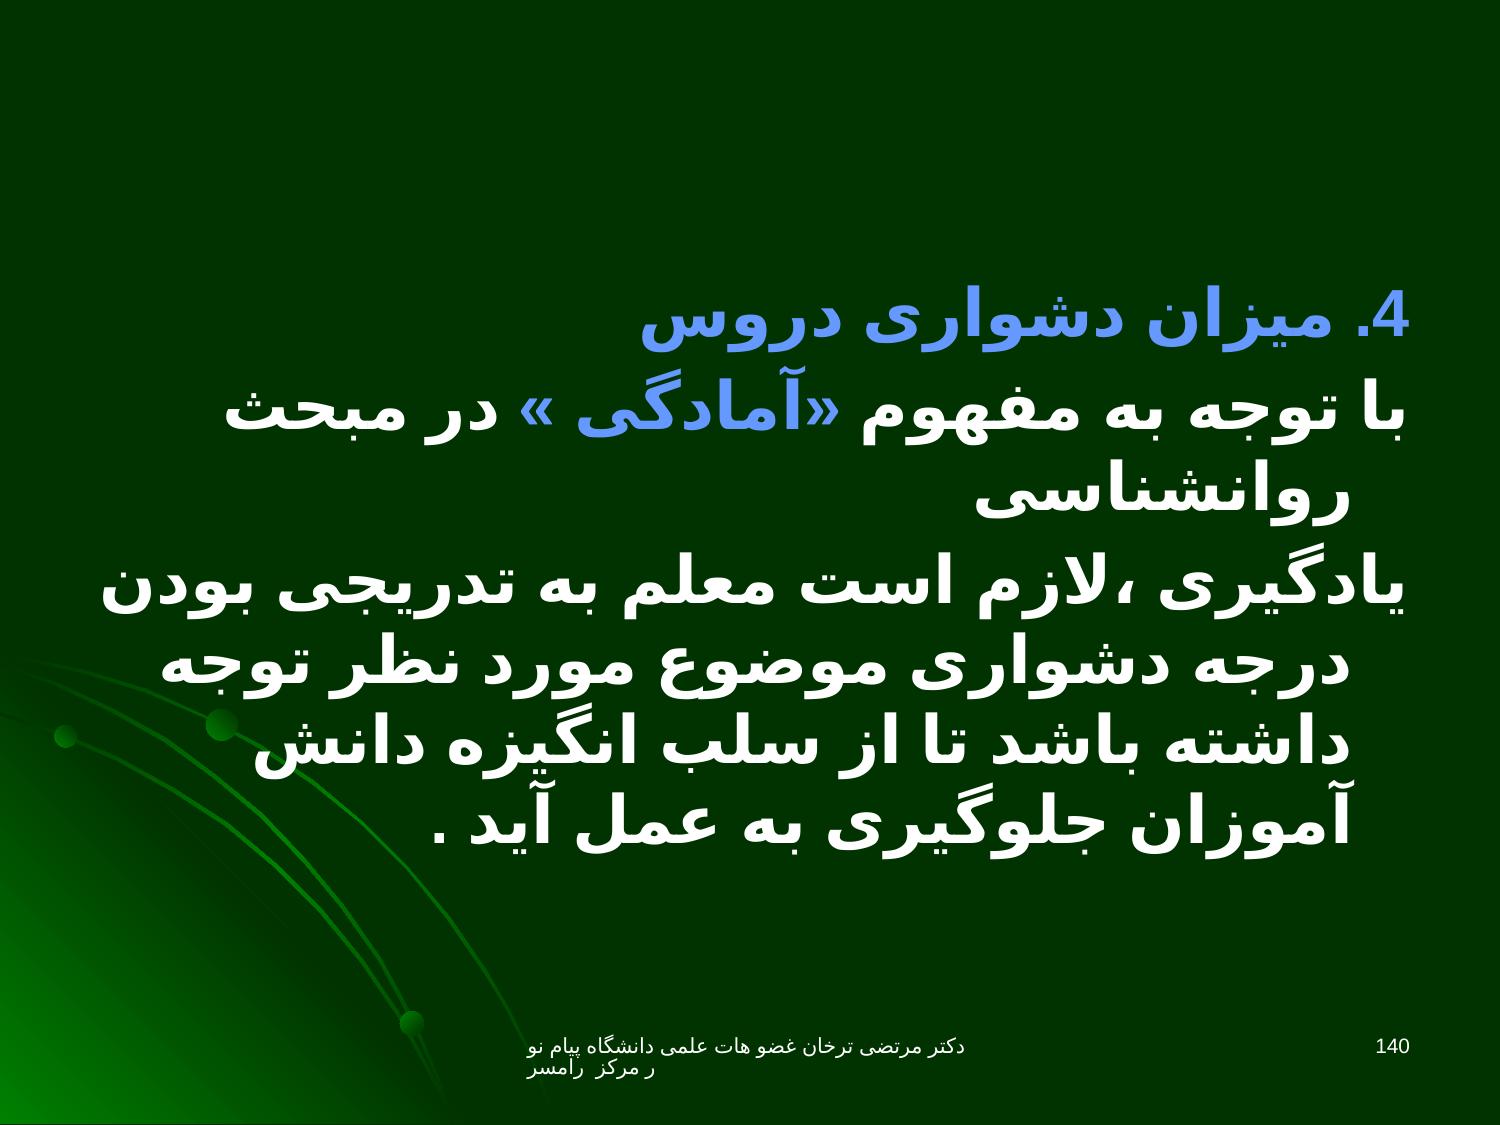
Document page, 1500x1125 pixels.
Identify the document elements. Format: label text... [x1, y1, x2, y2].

footer دکتر مرتضی ترخان غضو هات علمی دانشگاه پیام نور مرکز رامسر [512, 1024, 988, 1101]
slide_number 140 [1074, 1024, 1426, 1101]
list 4. میزان دشواری دروس با توجه به مفهوم «آمادگی » در مبحث روانشناسی یادگیری ،لازم است معلم به تدریجی بودن درجه دشواری موضوع مورد نظر توجه داشته باشد تا از سلب انگیزه دانش آموزان جلوگیری به عمل آید . [74, 262, 1426, 1006]
